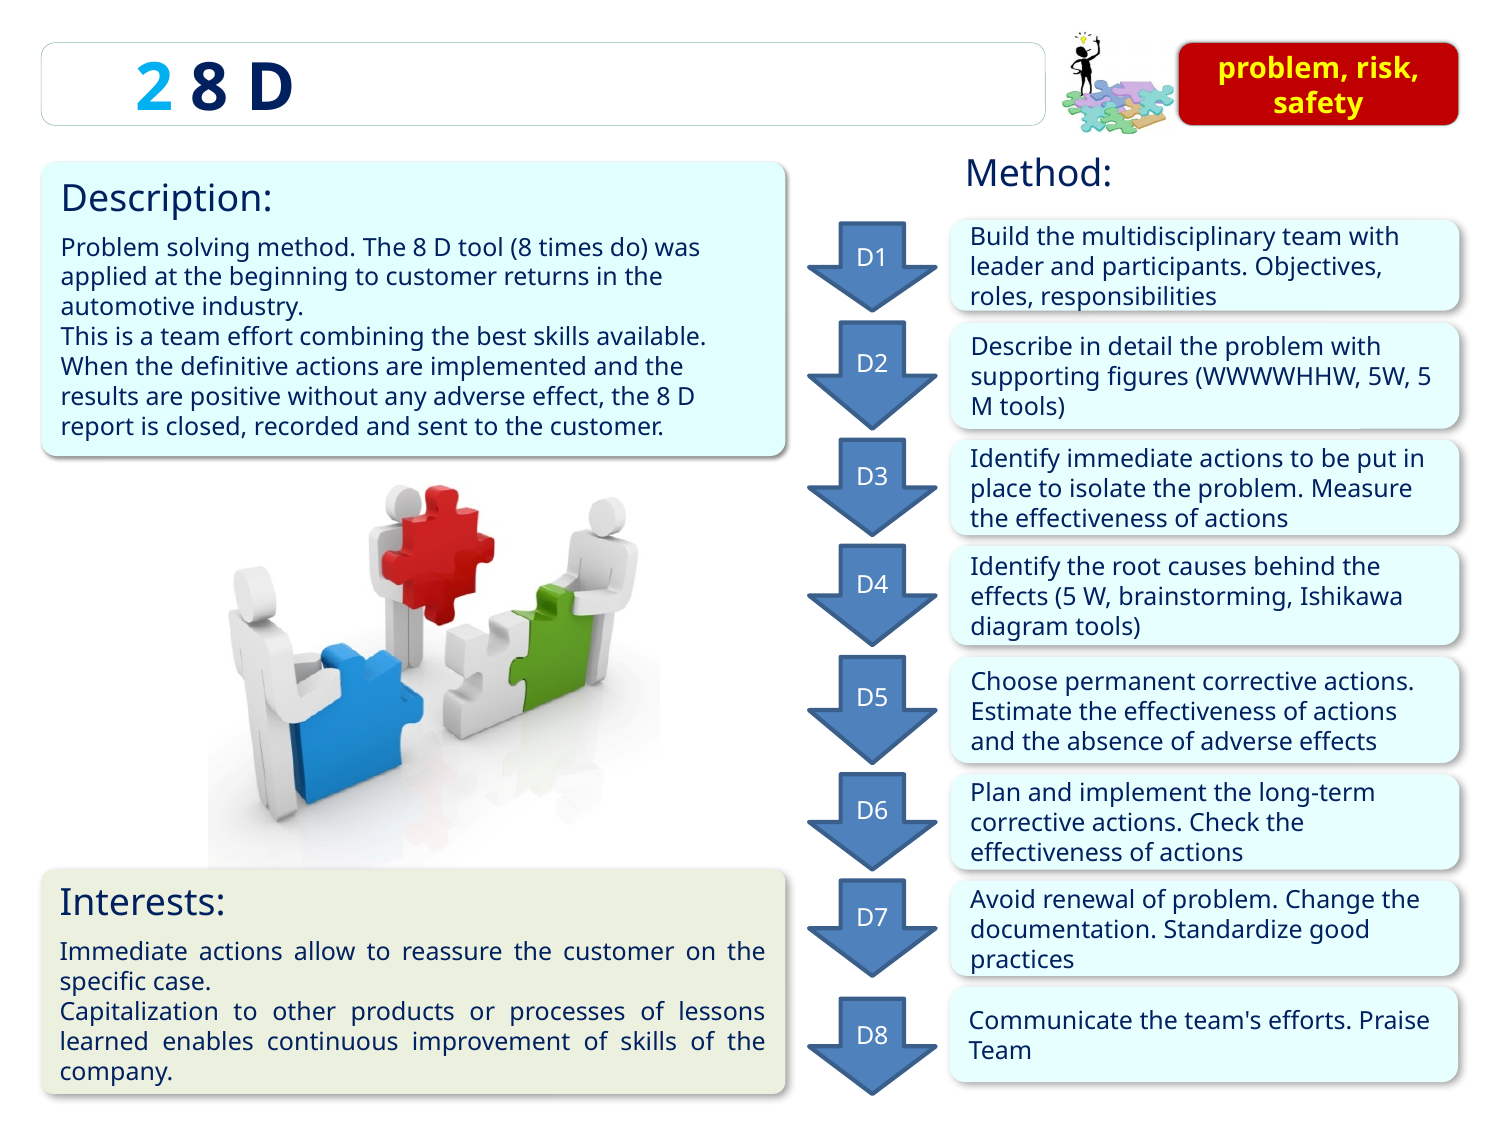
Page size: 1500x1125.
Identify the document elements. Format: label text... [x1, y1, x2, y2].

text_box Choose permanent corrective actions. Estimate the effectiveness of actions and the absence of adverse effects [948, 654, 1462, 766]
text_box 2 8 D [39, 40, 1048, 128]
picture [207, 467, 661, 882]
text_box Plan and implement the long-term corrective actions. Check the effectiveness of actions [948, 772, 1462, 872]
text_box D1 [806, 221, 938, 313]
text_box D2 [807, 320, 938, 431]
text_box Identify immediate actions to be put in place to isolate the problem. Measure the effectiveness of actions [948, 437, 1462, 538]
text_box Identify the root causes behind the effects (5 W, brainstorming, Ishikawa diagram tools) [948, 543, 1462, 648]
text_box Communicate the team's efforts. Praise Team [947, 984, 1461, 1085]
text_box Build the multidisciplinary team with leader and participants. Objectives, roles, responsibilities [948, 217, 1462, 313]
picture [1062, 30, 1174, 134]
text_box Avoid renewal of problem. Change the documentation. Standardize good practices [948, 878, 1462, 978]
text_box Method: [947, 138, 1458, 203]
text_box D4 [807, 543, 938, 647]
text_box Description: Problem solving method. The 8 D tool (8 times do) was applied at the beginning to customer returns in the automotive industry. This is a team effort combining the best skills available. When the definitive actions are implemented and the results are positive without any adverse effect, the 8 D report is closed, recorded and sent to the customer. [39, 159, 788, 459]
text_box D6 [807, 772, 938, 872]
text_box D8 [807, 996, 938, 1096]
text_box Interests: Immediate actions allow to reassure the customer on the specific case. Capitalization to other products or processes of lessons learned enables continuous improvement of skills of the company. [39, 867, 788, 1097]
text_box D7 [807, 878, 938, 978]
text_box D5 [807, 654, 938, 765]
text_box Describe in detail the problem with supporting figures (WWWWHHW, 5W, 5 M tools) [948, 320, 1462, 431]
text_box D3 [807, 437, 938, 537]
text_box problem, risk, safety [1178, 40, 1461, 128]
